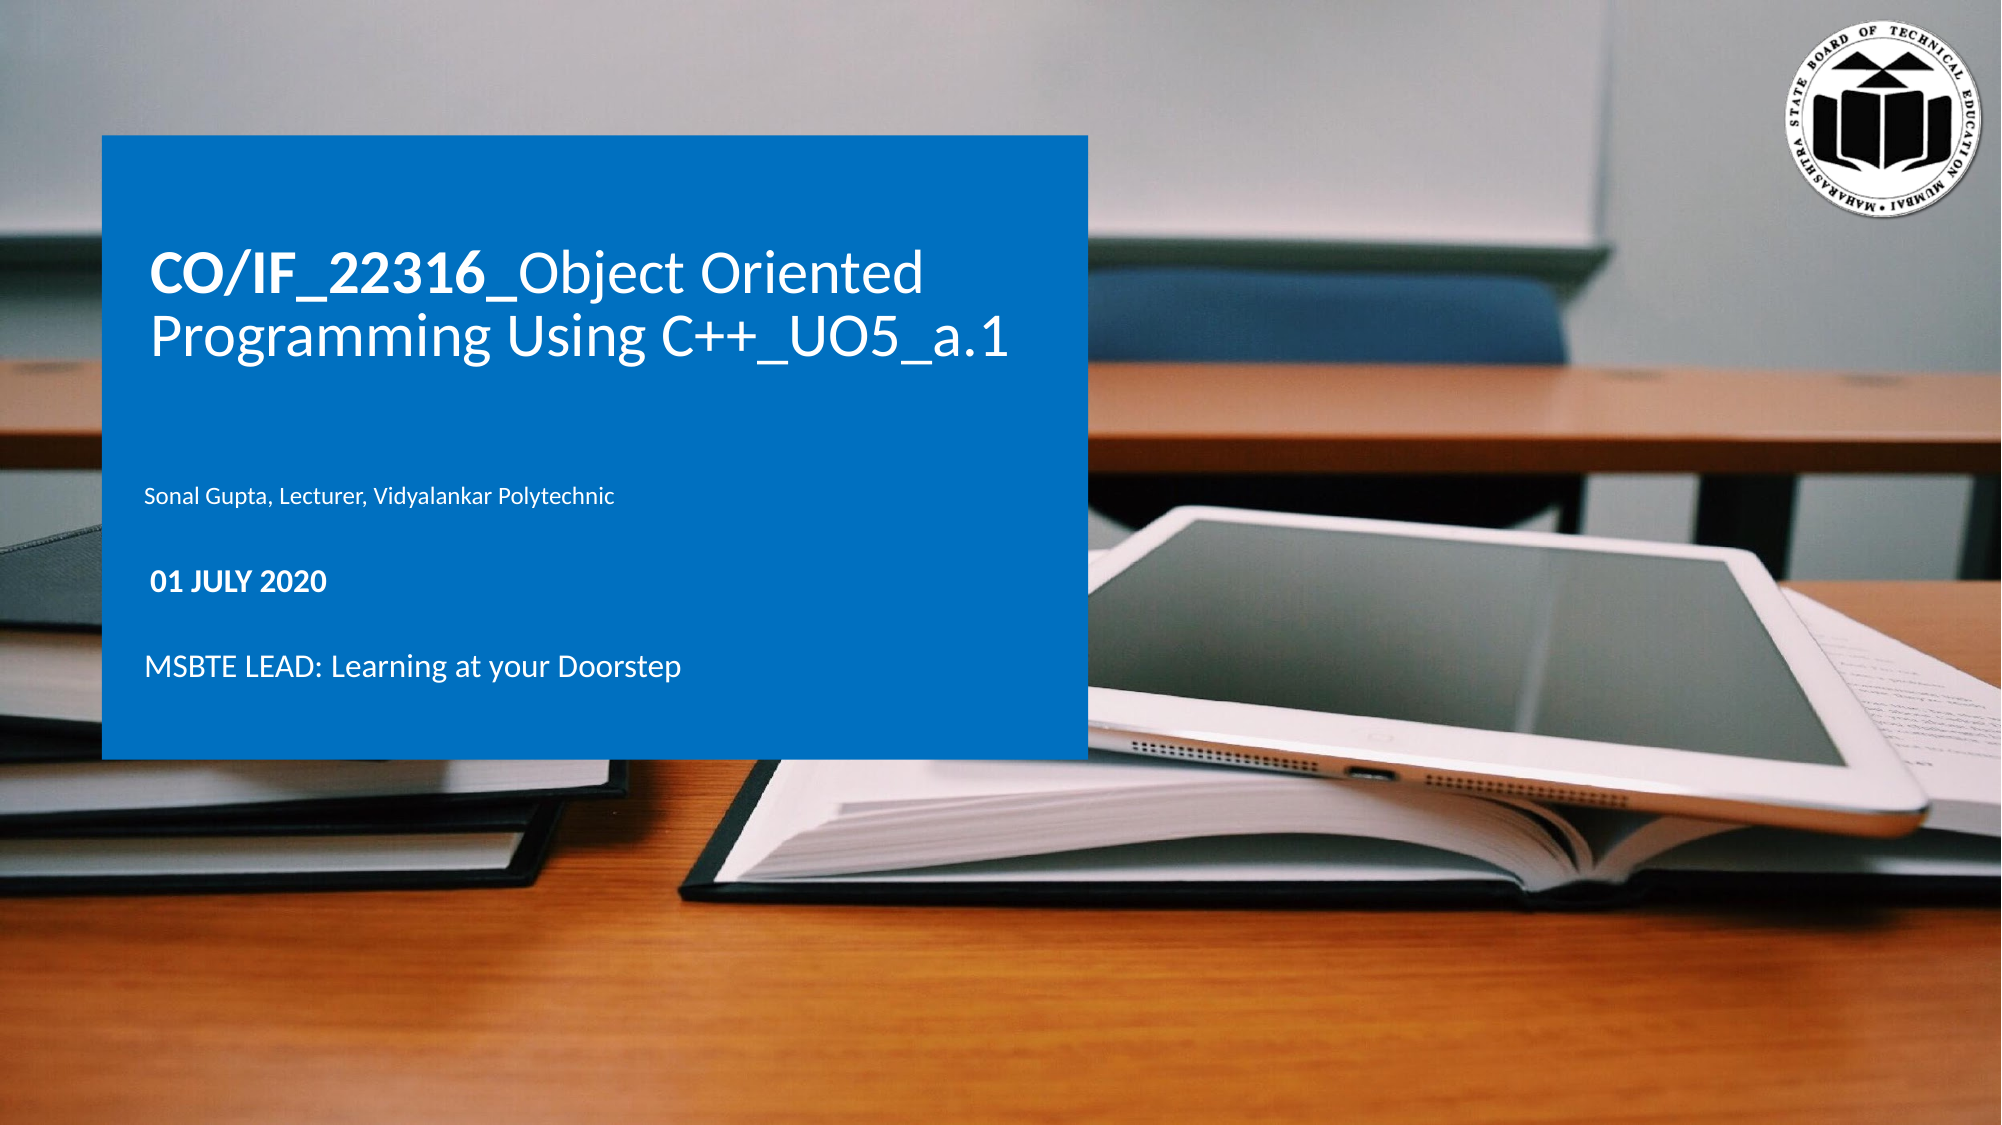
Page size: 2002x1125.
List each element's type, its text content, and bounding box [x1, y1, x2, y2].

subtitle 01 JULY 2020 [150, 558, 1040, 785]
title CO/IF_22316_Object Oriented Programming Using C++_UO5_a.1 [150, 242, 1040, 384]
picture [0, 0, 2001, 1125]
text_box Sonal Gupta, Lecturer, Vidyalankar Polytechnic [129, 471, 643, 517]
text_box MSBTE LEAD: Learning at your Doorstep [129, 636, 699, 693]
